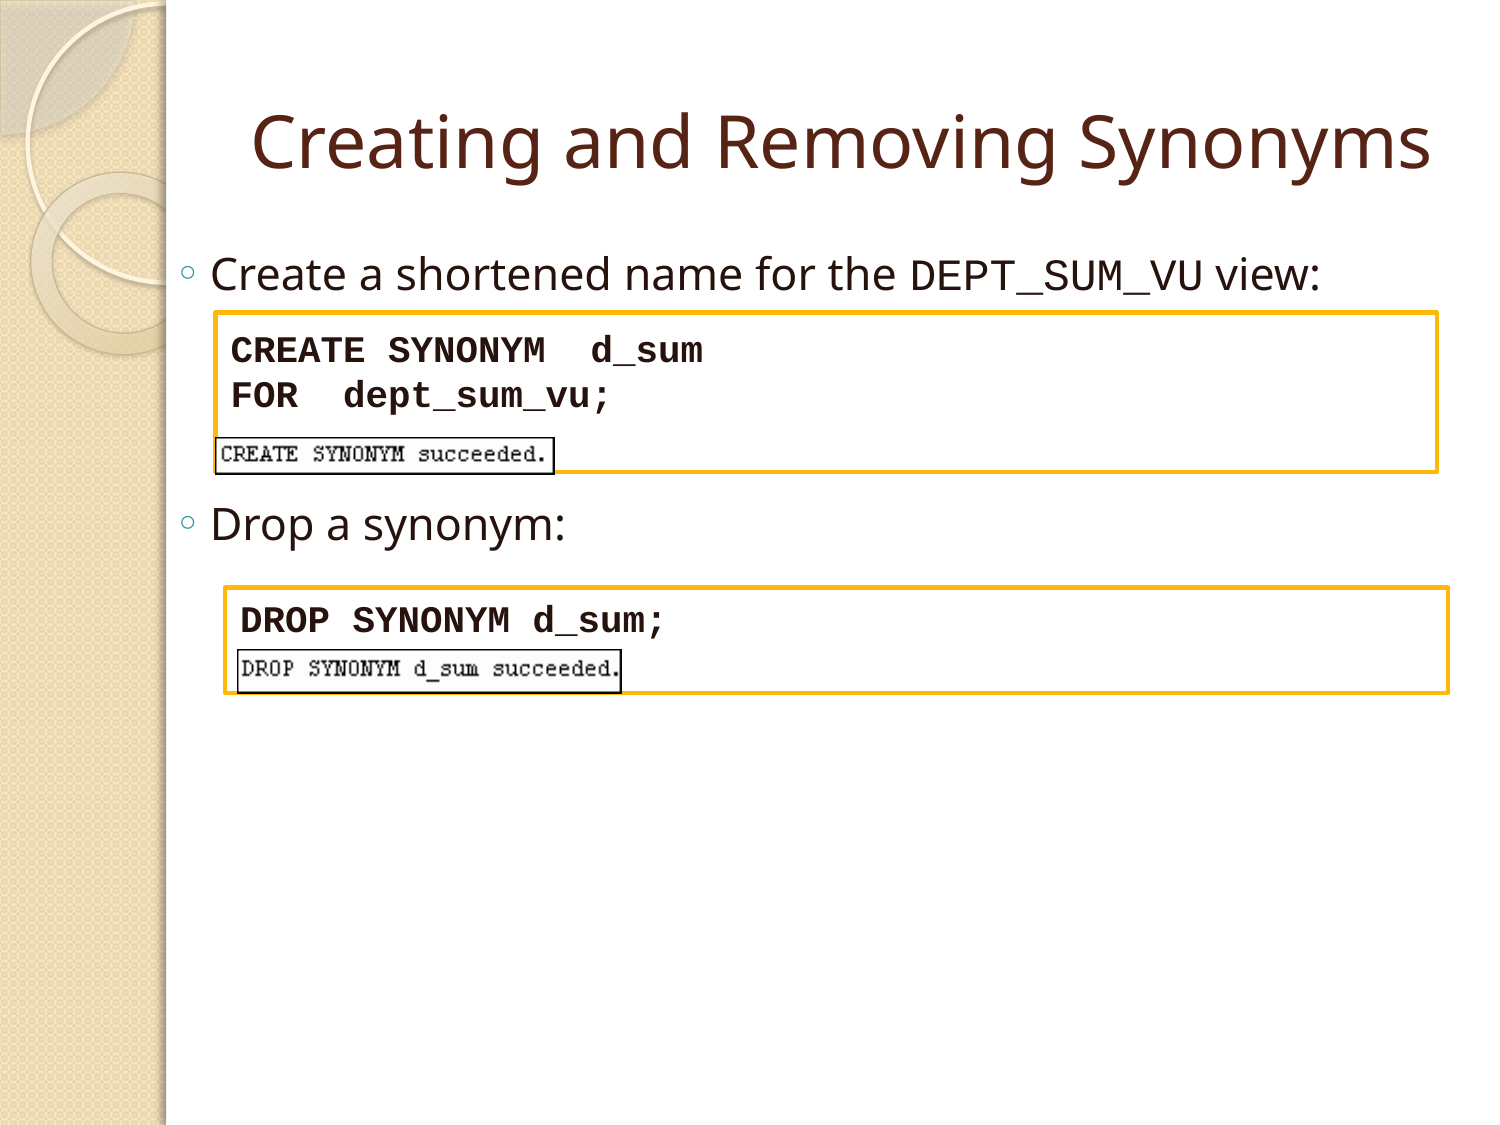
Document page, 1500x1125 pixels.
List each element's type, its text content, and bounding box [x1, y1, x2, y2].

title Creating and Removing Synonyms [235, 45, 1466, 233]
list Create a shortened name for the DEPT_SUM_VU view: Drop a synonym: [99, 237, 1399, 561]
text_box DROP SYNONYM d_sum; [223, 585, 1450, 695]
picture [215, 437, 556, 476]
text_box CREATE SYNONYM d_sum FOR dept_sum_vu; [213, 310, 1439, 474]
picture [237, 649, 623, 694]
